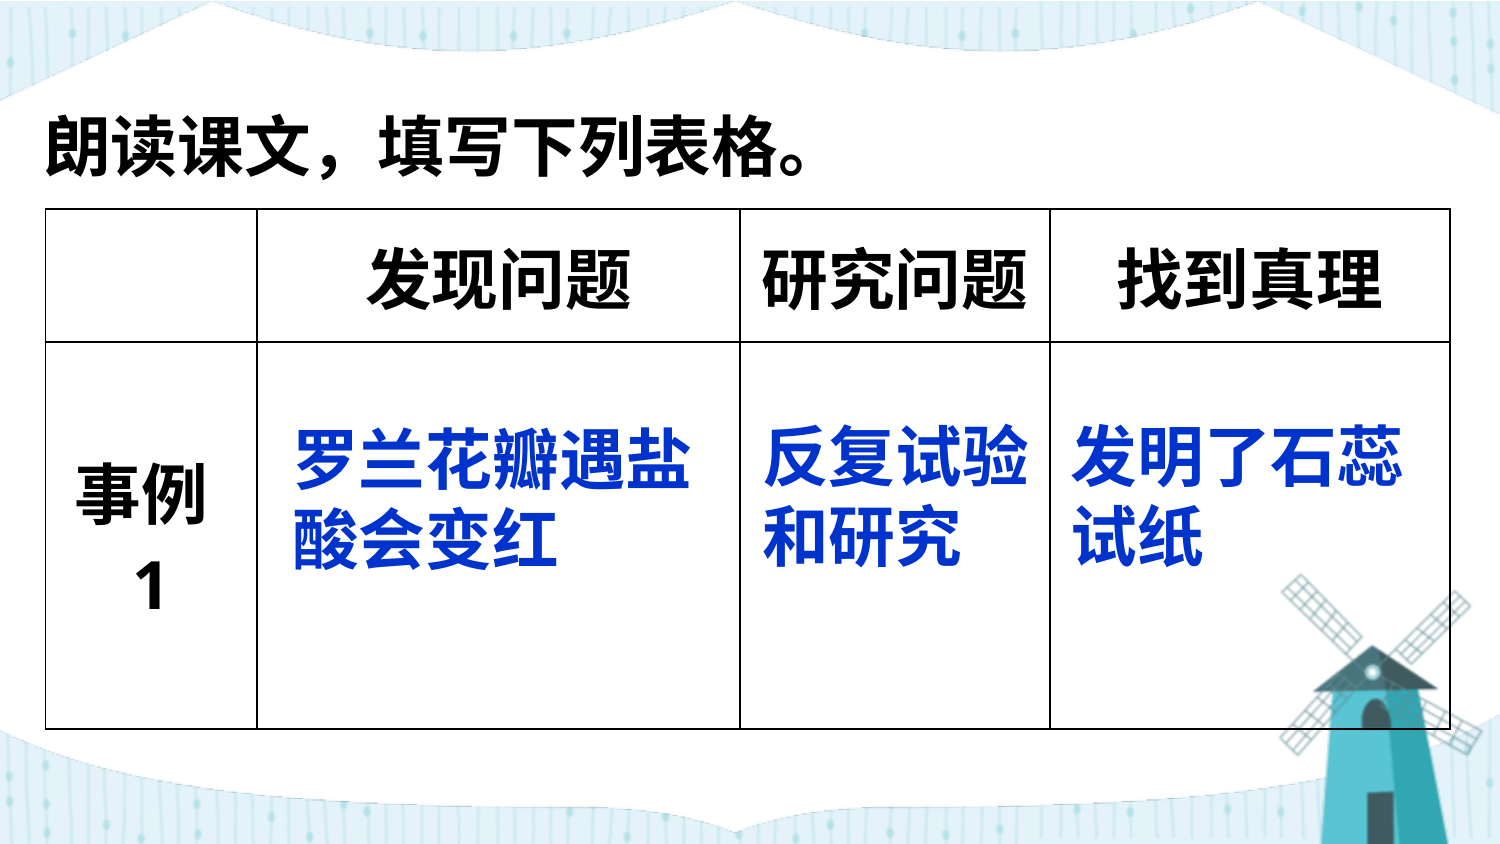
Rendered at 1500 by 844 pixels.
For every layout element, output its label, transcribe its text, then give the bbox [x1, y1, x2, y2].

table_cell 事例1 [46, 343, 256, 728]
text_box 发明了石蕊试纸 [1055, 407, 1450, 583]
table_cell [258, 343, 739, 728]
table_cell [741, 343, 1049, 728]
table_cell [1051, 343, 1449, 407]
table_header 发现问题 [258, 210, 739, 341]
text_box 罗兰花瓣遇盐酸会变红 [277, 410, 732, 586]
text_box 朗读课文，填写下列表格。 [29, 81, 1341, 192]
text_box 反复试验和研究 [747, 407, 1055, 583]
picture [0, 0, 1500, 844]
table_cell [1051, 583, 1449, 728]
table_header [46, 210, 256, 341]
table_header 找到真理 [1051, 210, 1449, 341]
table_header 研究问题 [741, 210, 1049, 341]
